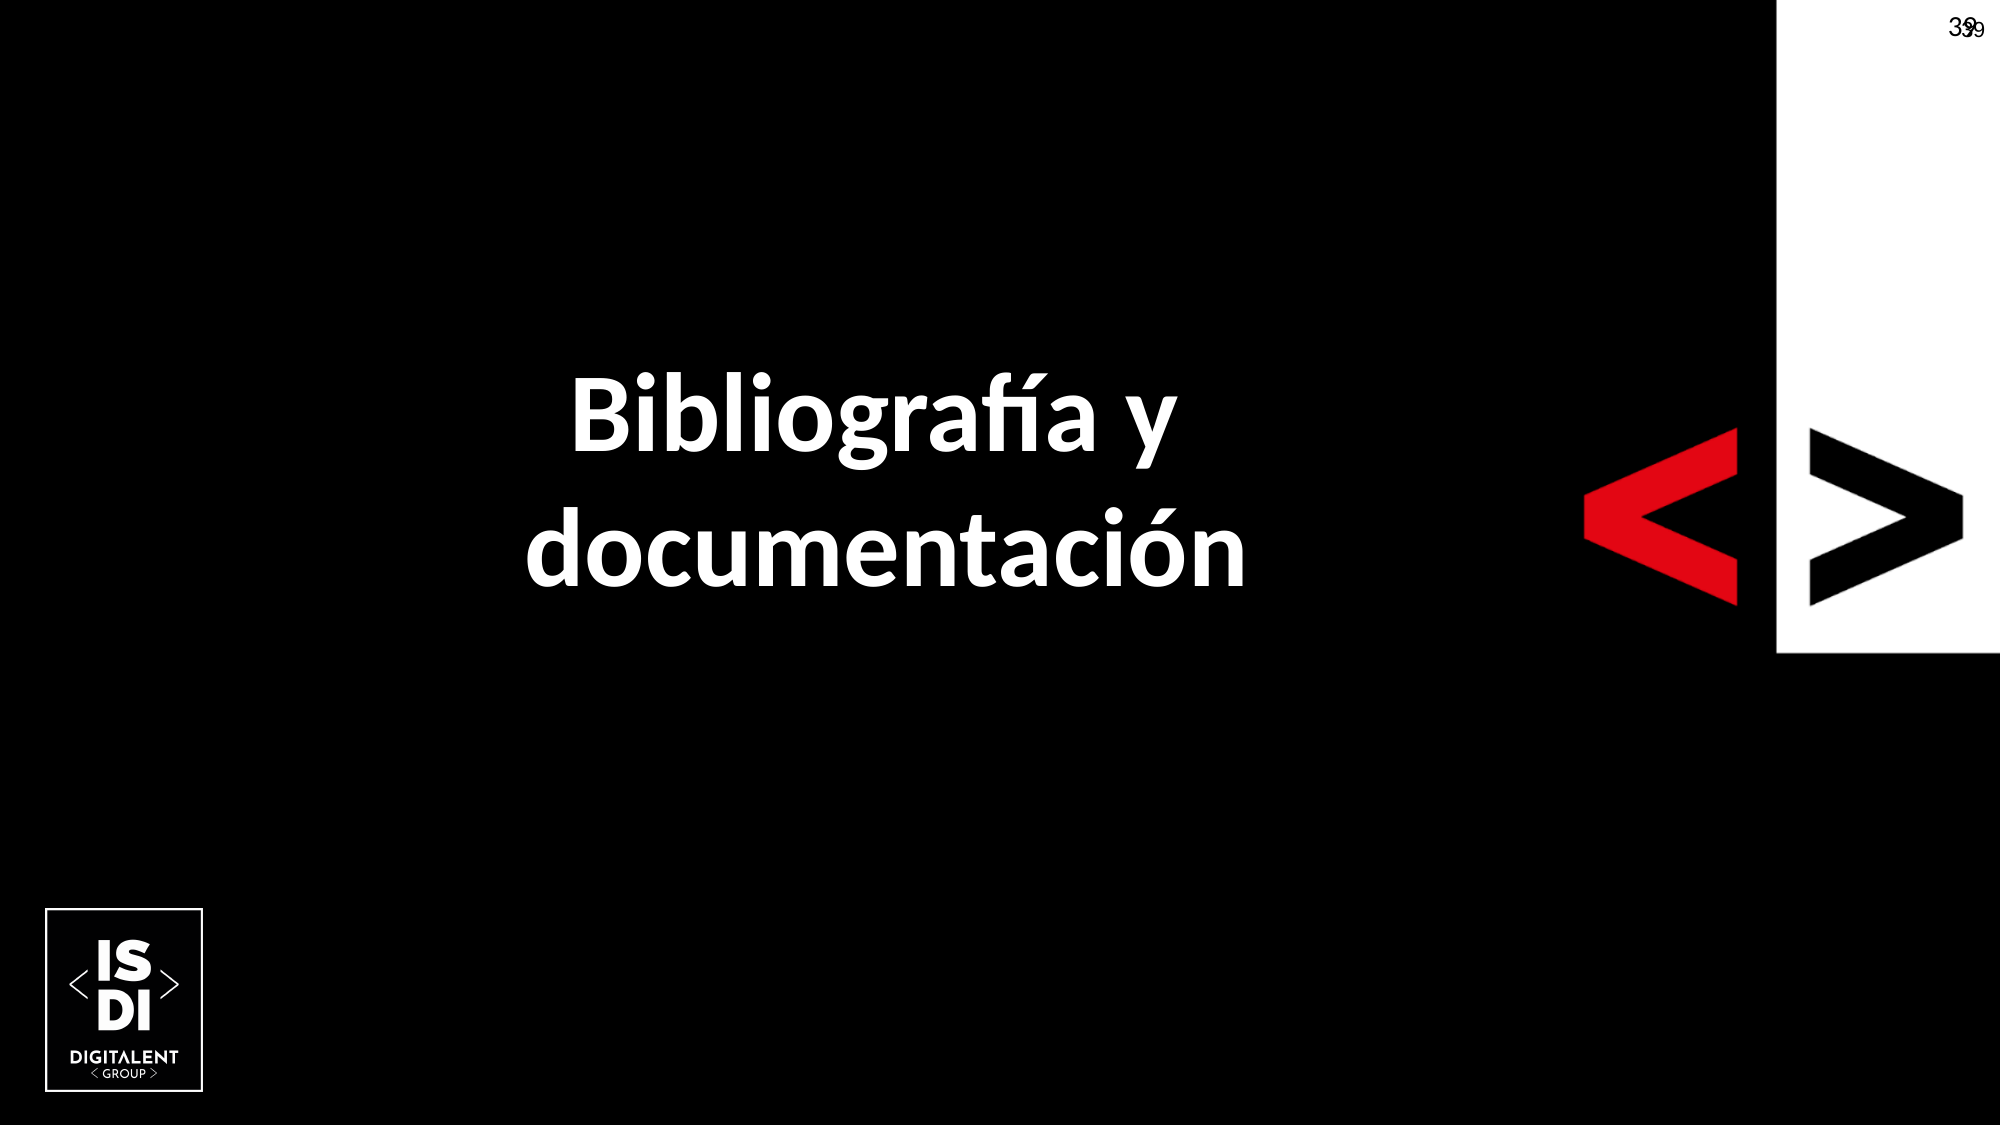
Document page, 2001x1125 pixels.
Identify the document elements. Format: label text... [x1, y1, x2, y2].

text_box 39 [1909, 0, 1993, 60]
picture [45, 908, 203, 1092]
text_box Bibliografía y documentación [0, 249, 1774, 699]
picture [1573, 0, 2000, 662]
